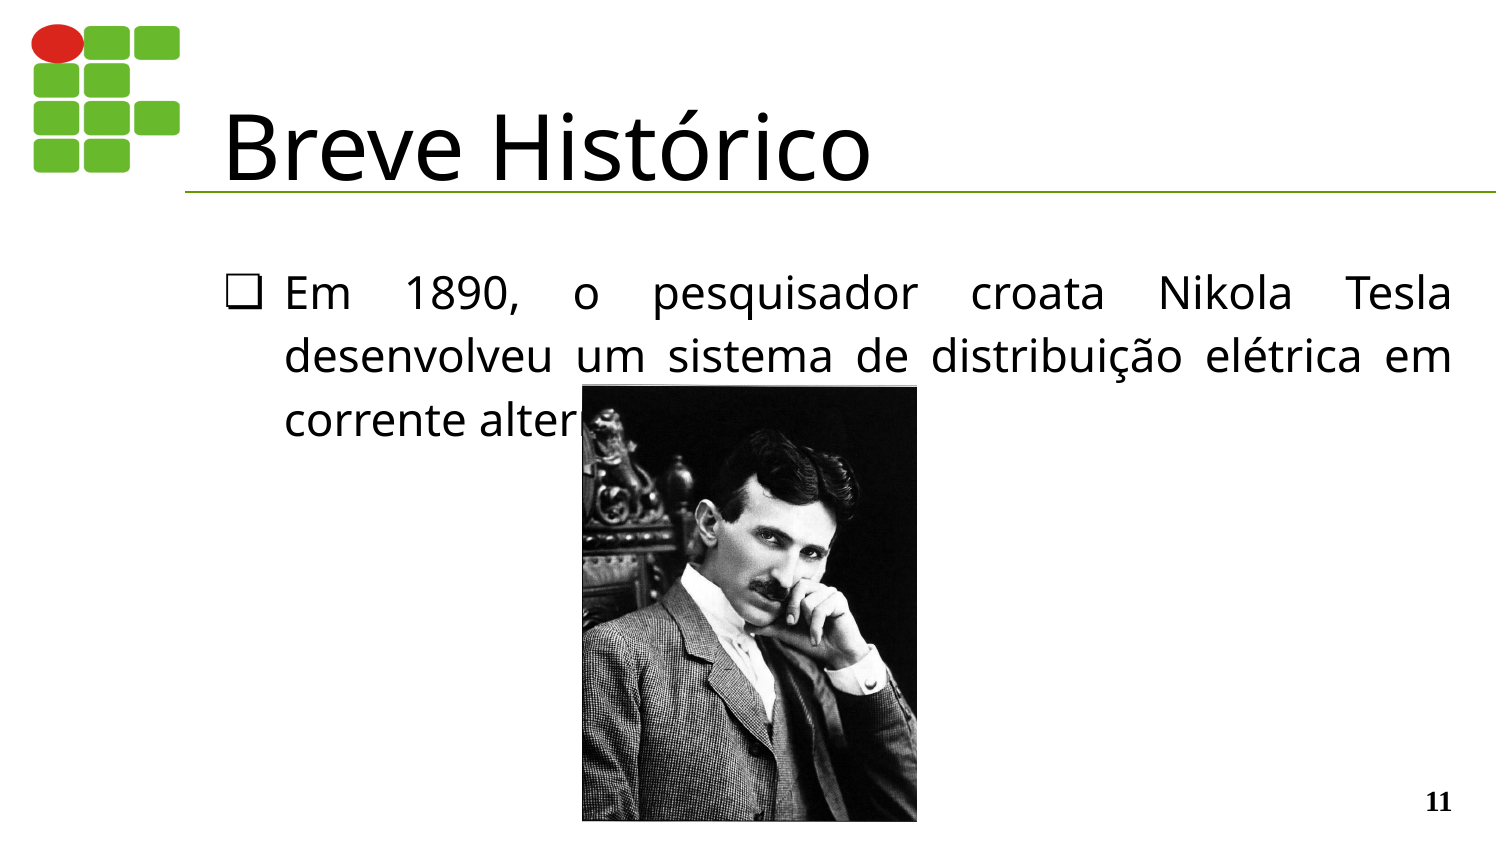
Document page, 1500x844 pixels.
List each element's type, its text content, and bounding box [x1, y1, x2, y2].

text_box ‹#› [1155, 768, 1468, 825]
list Em 1890, o pesquisador croata Nikola Tesla desenvolveu um sistema de distribuição elétrica em corrente alternada. [193, 248, 1469, 459]
picture [582, 383, 918, 822]
title Breve Histórico [206, 26, 1468, 207]
picture [29, 23, 182, 174]
